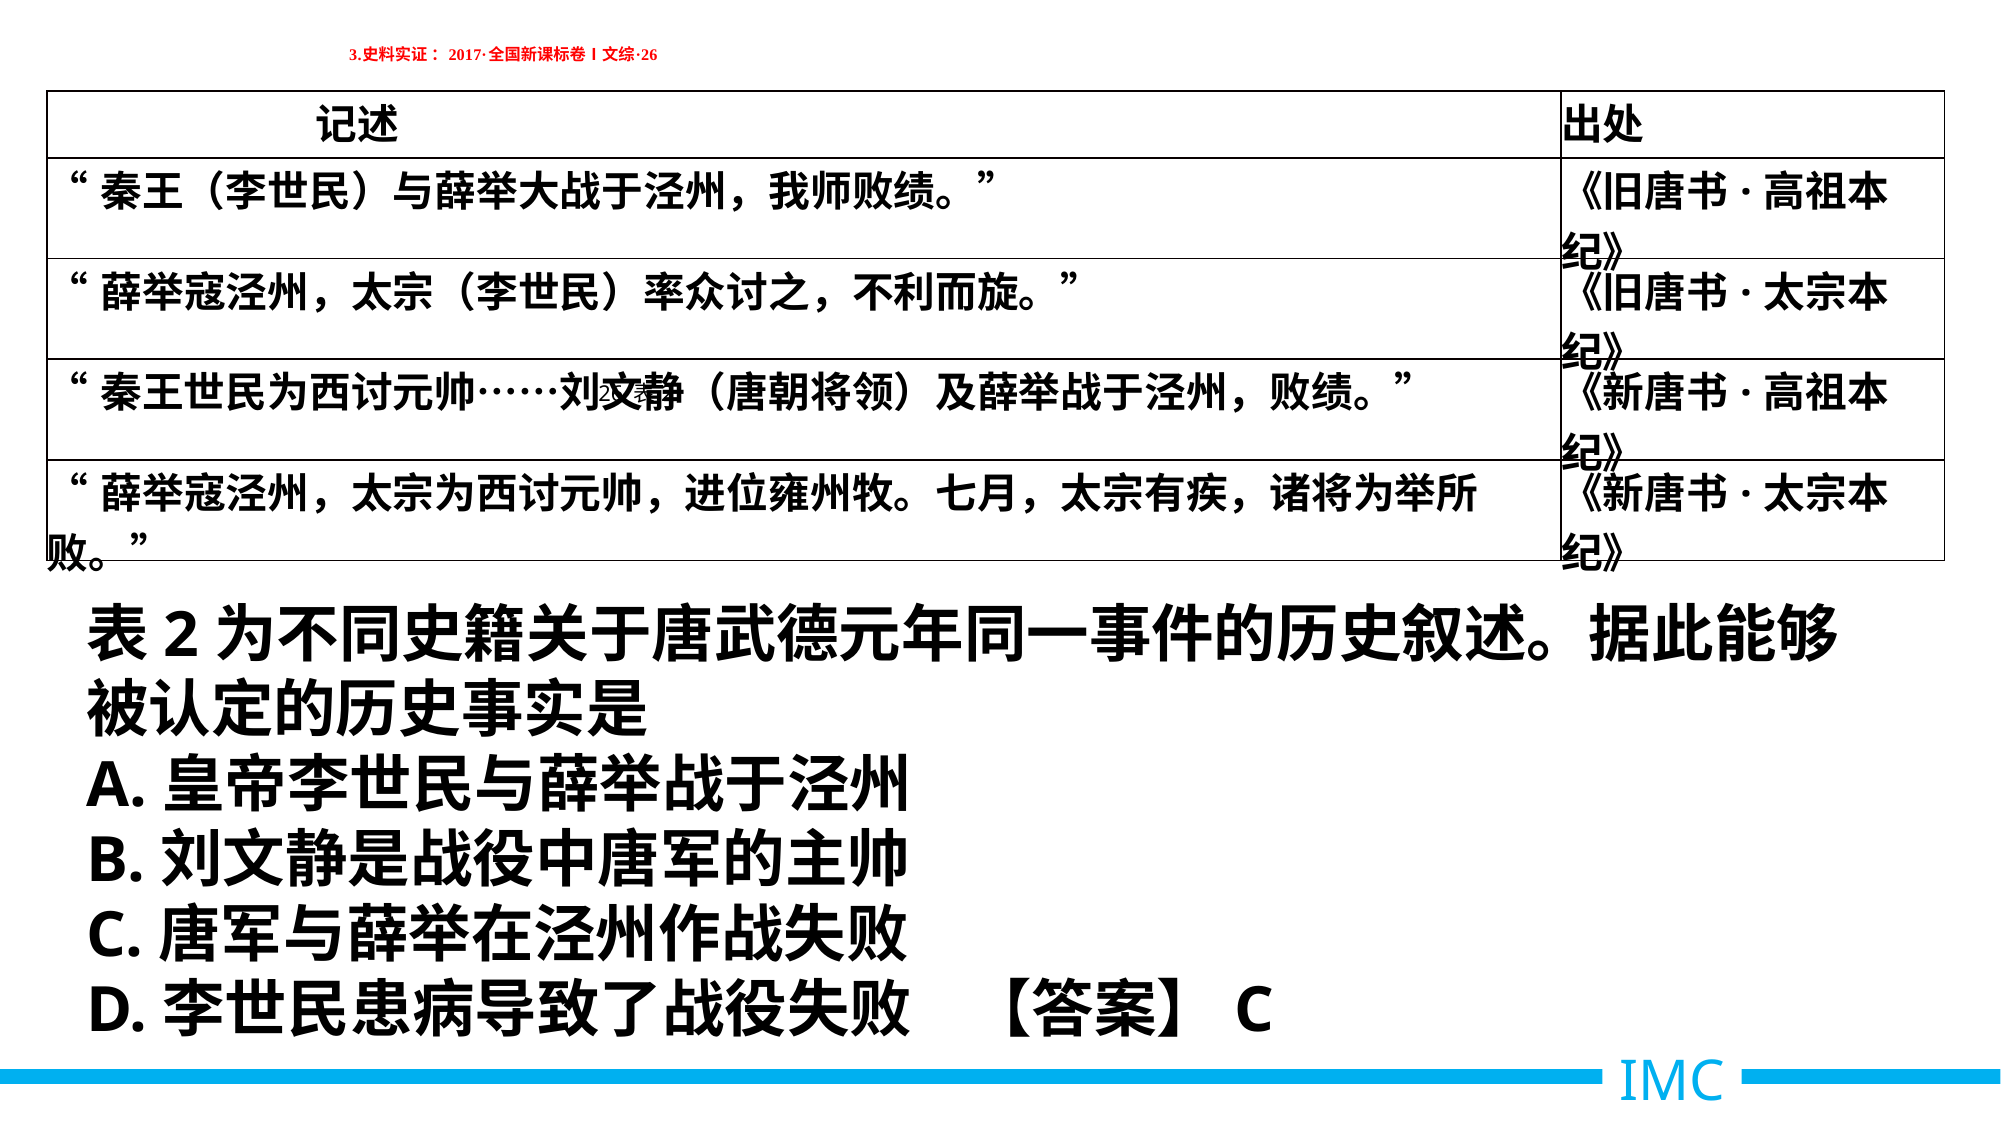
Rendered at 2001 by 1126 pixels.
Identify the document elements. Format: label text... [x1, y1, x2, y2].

table_cell 《旧唐书·太宗本纪》 [1562, 259, 1944, 358]
table_cell “秦王世民为西讨元帅……刘文静（唐朝将领）及薛举战于泾州，败绩。” [48, 360, 1560, 459]
table_header 出处 [1562, 92, 1944, 157]
table_cell 《旧唐书·高祖本纪》 [1562, 159, 1944, 258]
table_cell 《新唐书·高祖本纪》 [1562, 360, 1944, 459]
table_cell 《新唐书·太宗本纪》 [1562, 461, 1944, 560]
table_cell “薛举寇泾州，太宗（李世民）率众讨之，不利而旋。” [48, 259, 1560, 358]
table_cell “秦王（李世民）与薛举大战于泾州，我师败绩。” [48, 159, 1560, 258]
table_header 记述 [48, 92, 1560, 157]
text_box 表2为不同史籍关于唐武德元年同一事件的历史叙述。据此能够被认定的历史事实是 A.皇帝李世民与薛举战于泾州 B.刘文静是战役中唐军的主帅 C.唐军与薛举在泾州作战失败 D.李世民患病导致了战役失败 【答案】C [71, 560, 1882, 1126]
title 3.史料实证 ：2017·全国新课标卷Ⅰ文综·26 [332, 34, 1683, 73]
table_cell “薛举寇泾州，太宗为西讨元帅，进位雍州牧。七月，太宗有疾，诸将为举所败。” [48, 461, 1560, 560]
